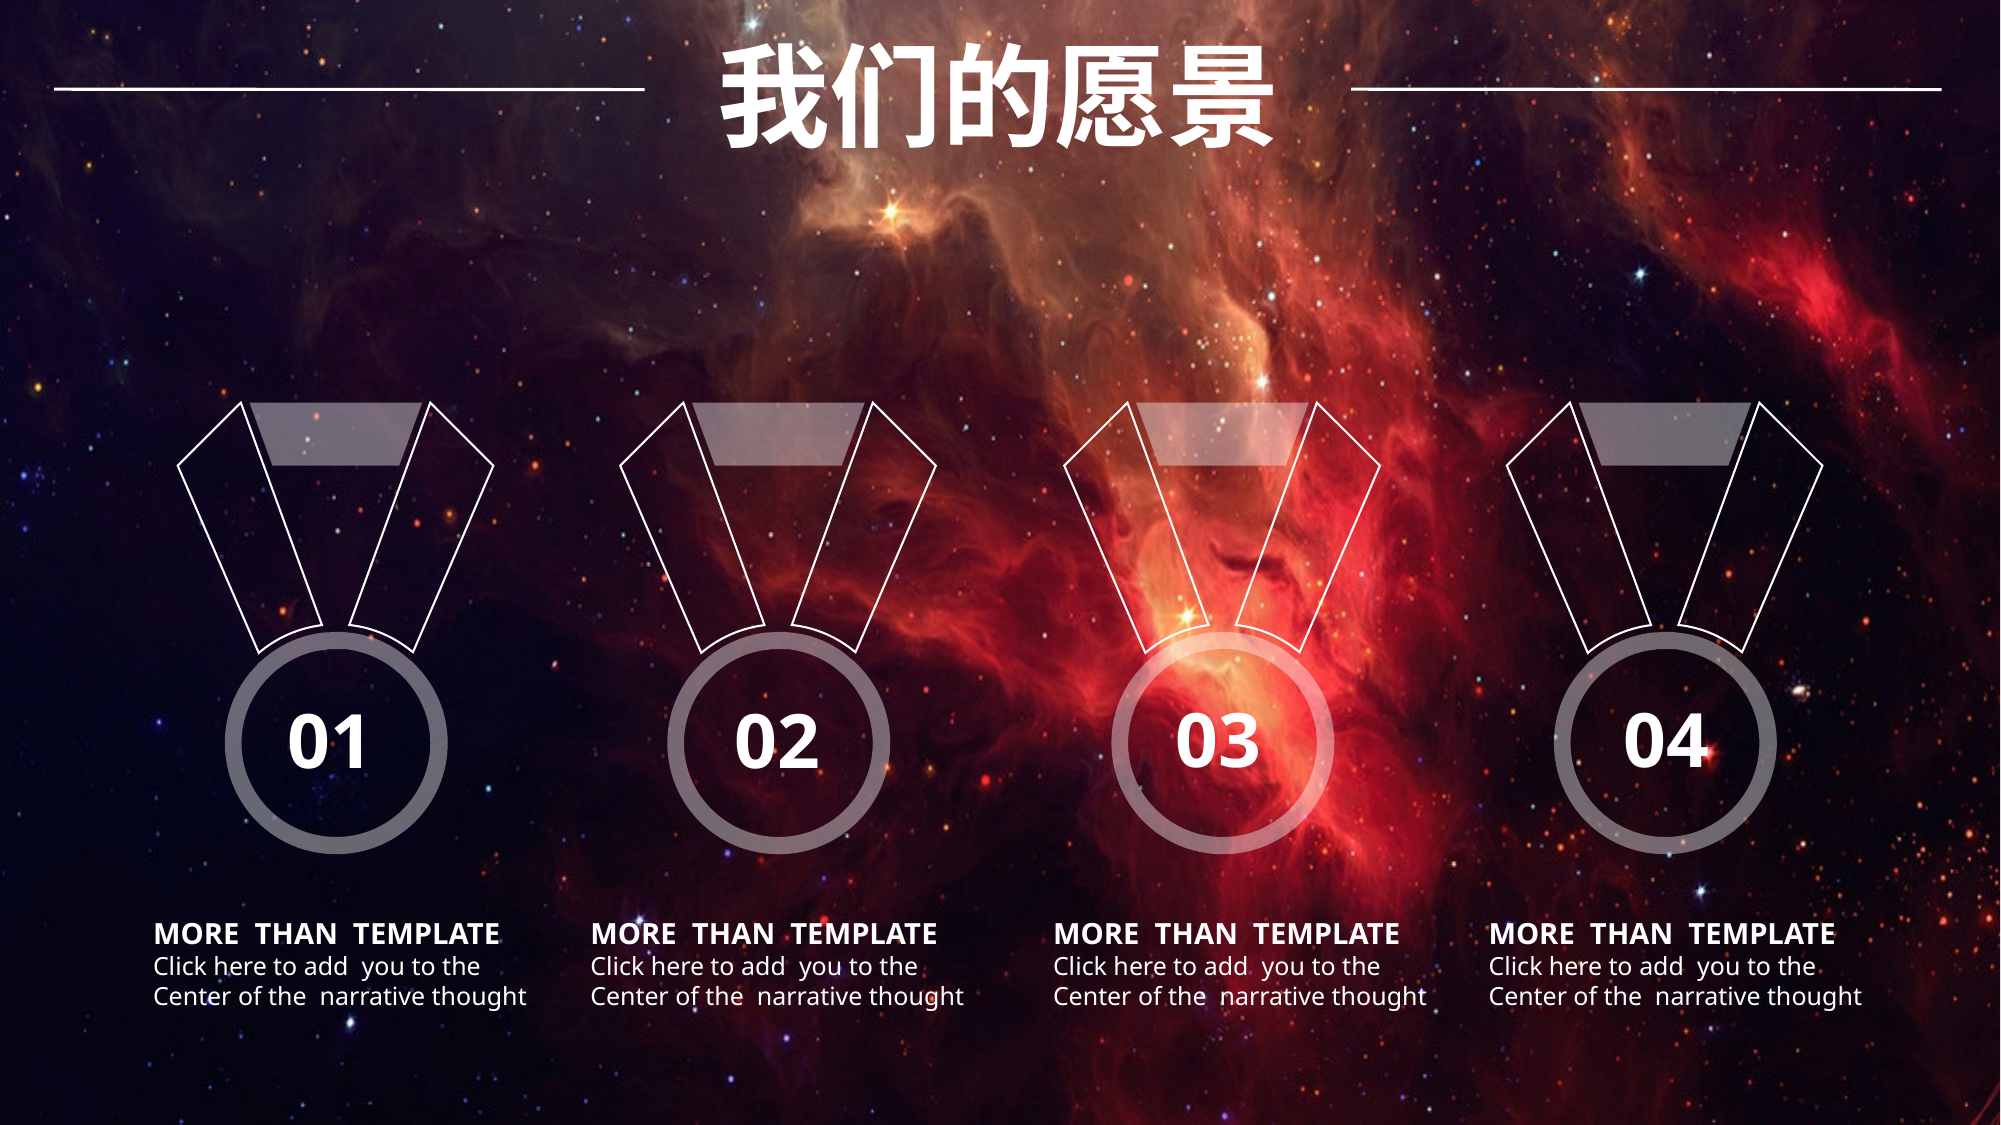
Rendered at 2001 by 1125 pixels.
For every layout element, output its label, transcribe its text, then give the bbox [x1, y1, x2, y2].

text_box [618, 400, 766, 655]
text_box [1577, 401, 1753, 467]
text_box [790, 400, 938, 654]
text_box [666, 630, 892, 856]
text_box [1552, 630, 1778, 856]
text_box 03 [1133, 685, 1304, 791]
text_box [1063, 400, 1210, 655]
text_box [248, 401, 424, 467]
picture [0, 0, 2001, 1125]
text_box [1505, 400, 1653, 655]
text_box 我们的愿景 [702, 18, 1295, 169]
text_box MORE THAN TEMPLATE Click here to add you to the Center of the narrative thought [575, 908, 980, 1088]
text_box [223, 630, 449, 856]
text_box [1234, 400, 1382, 654]
text_box [347, 400, 495, 654]
text_box 04 [1581, 685, 1752, 791]
text_box [690, 401, 867, 467]
text_box [1110, 630, 1336, 856]
text_box MORE THAN TEMPLATE Click here to add you to the Center of the narrative thought [1473, 908, 1878, 1088]
text_box 01 [269, 685, 392, 791]
text_box 02 [692, 686, 863, 792]
text_box [1134, 401, 1311, 467]
text_box [176, 400, 324, 655]
text_box MORE THAN TEMPLATE Click here to add you to the Center of the narrative thought [138, 908, 543, 1088]
text_box MORE THAN TEMPLATE Click here to add you to the Center of the narrative thought [1038, 908, 1443, 1088]
text_box [1676, 400, 1824, 654]
